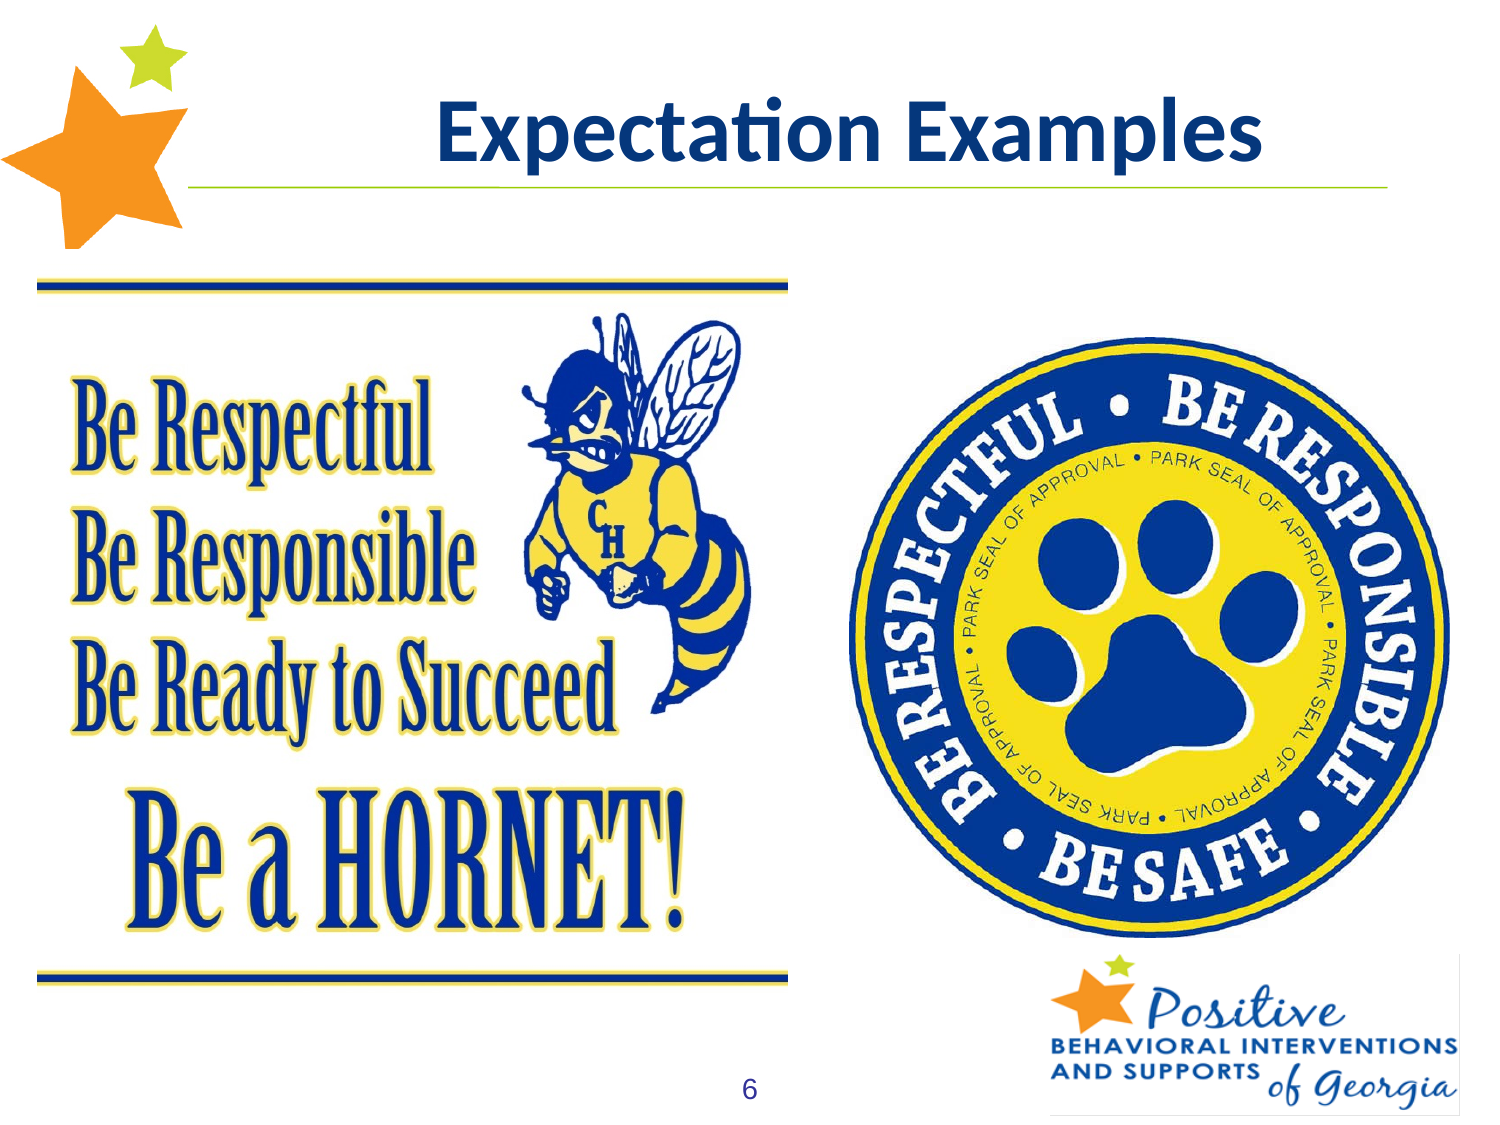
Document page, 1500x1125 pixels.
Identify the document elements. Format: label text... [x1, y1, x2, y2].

picture [0, 24, 788, 1026]
slide_number 6 [593, 1062, 907, 1101]
picture [1050, 954, 1461, 1117]
picture [849, 337, 1451, 938]
text_box Expectation Examples [200, 62, 1500, 188]
